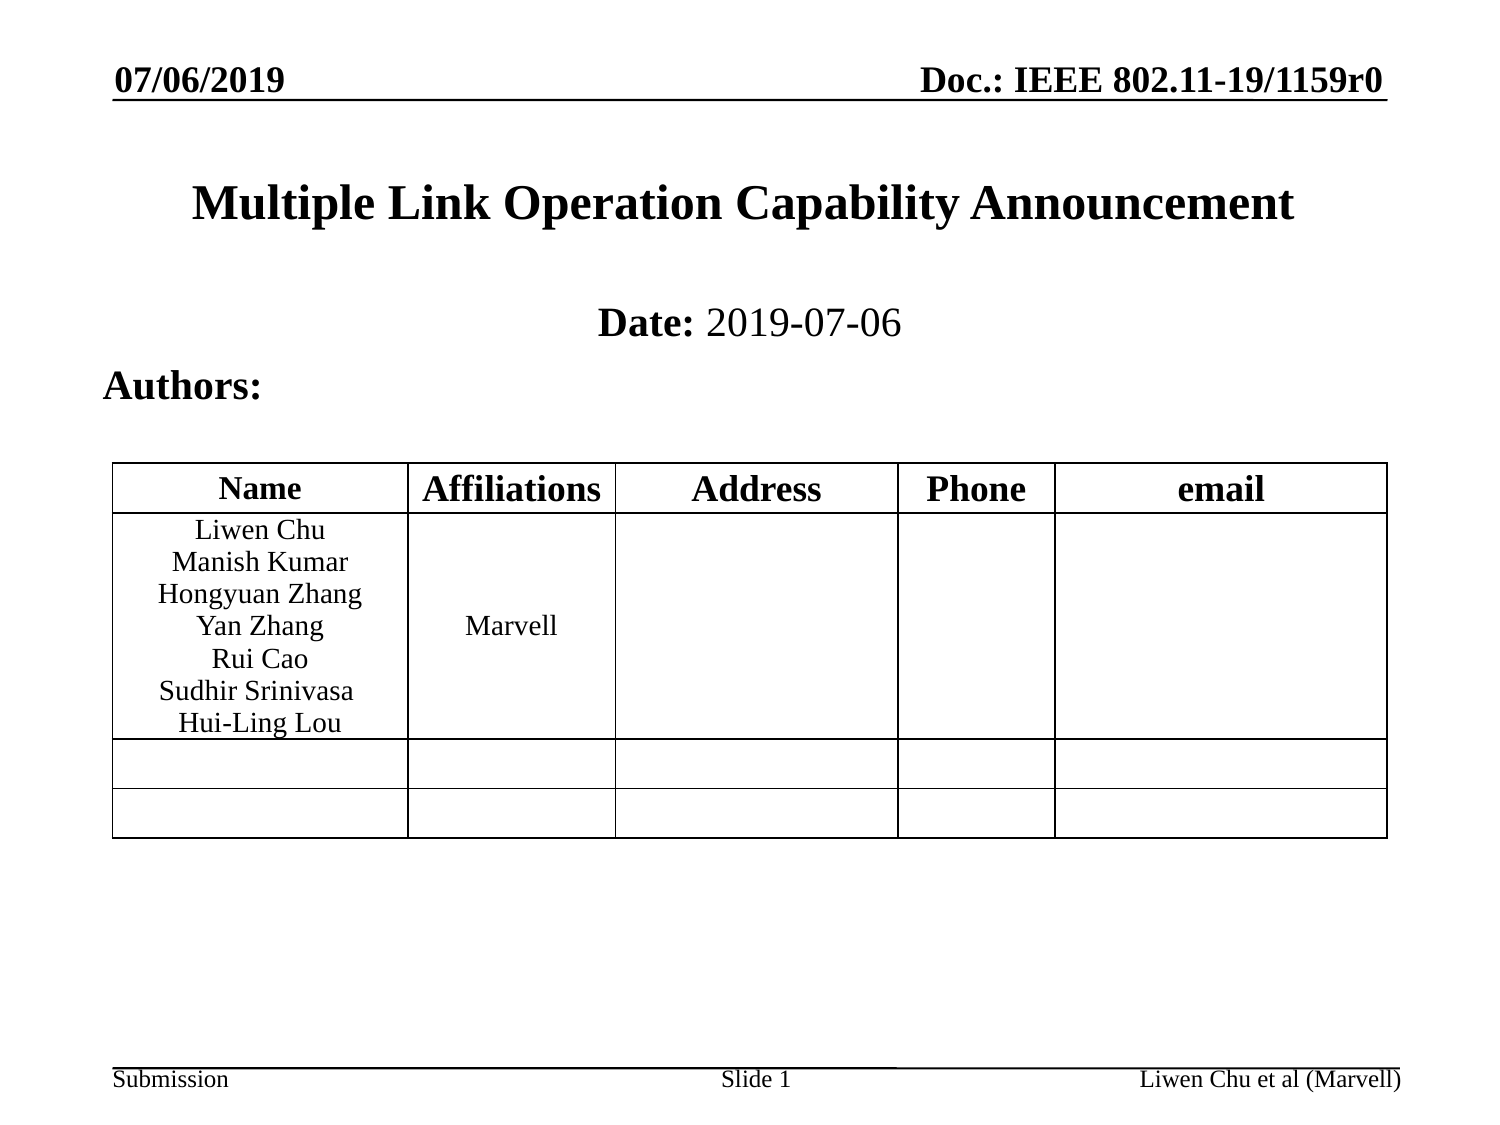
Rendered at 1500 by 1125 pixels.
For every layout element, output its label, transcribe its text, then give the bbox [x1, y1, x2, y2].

table_header Phone [899, 464, 1054, 512]
table_cell [113, 789, 407, 837]
table_cell [616, 789, 897, 837]
slide_number Slide 1 [712, 1061, 800, 1093]
table_cell [899, 740, 1054, 788]
table_cell [899, 789, 1054, 837]
table_cell [409, 740, 615, 788]
table_cell [616, 740, 897, 788]
table_cell [409, 789, 615, 837]
table_header email [1056, 464, 1386, 512]
table_cell [616, 514, 897, 738]
table_header Address [616, 464, 897, 512]
table_cell Marvell [409, 514, 615, 738]
table_cell [113, 740, 407, 788]
table_cell [1056, 789, 1386, 837]
table_header Name [113, 464, 407, 512]
table_cell [899, 514, 1054, 738]
text_box Authors: [87, 349, 325, 413]
footer Liwen Chu et al (Marvell) [1135, 1061, 1402, 1093]
table_header Affiliations [409, 464, 615, 512]
table_cell [1056, 740, 1386, 788]
title Multiple Link Operation Capability Announcement [62, 112, 1426, 288]
table_cell Liwen Chu Manish Kumar Hongyuan Zhang Yan Zhang Rui Cao Sudhir Srinivasa Hui-Ling Lou [113, 514, 407, 738]
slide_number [114, 54, 288, 101]
table_cell [1056, 514, 1386, 738]
list Date: 2019-07-06 [112, 287, 1388, 351]
